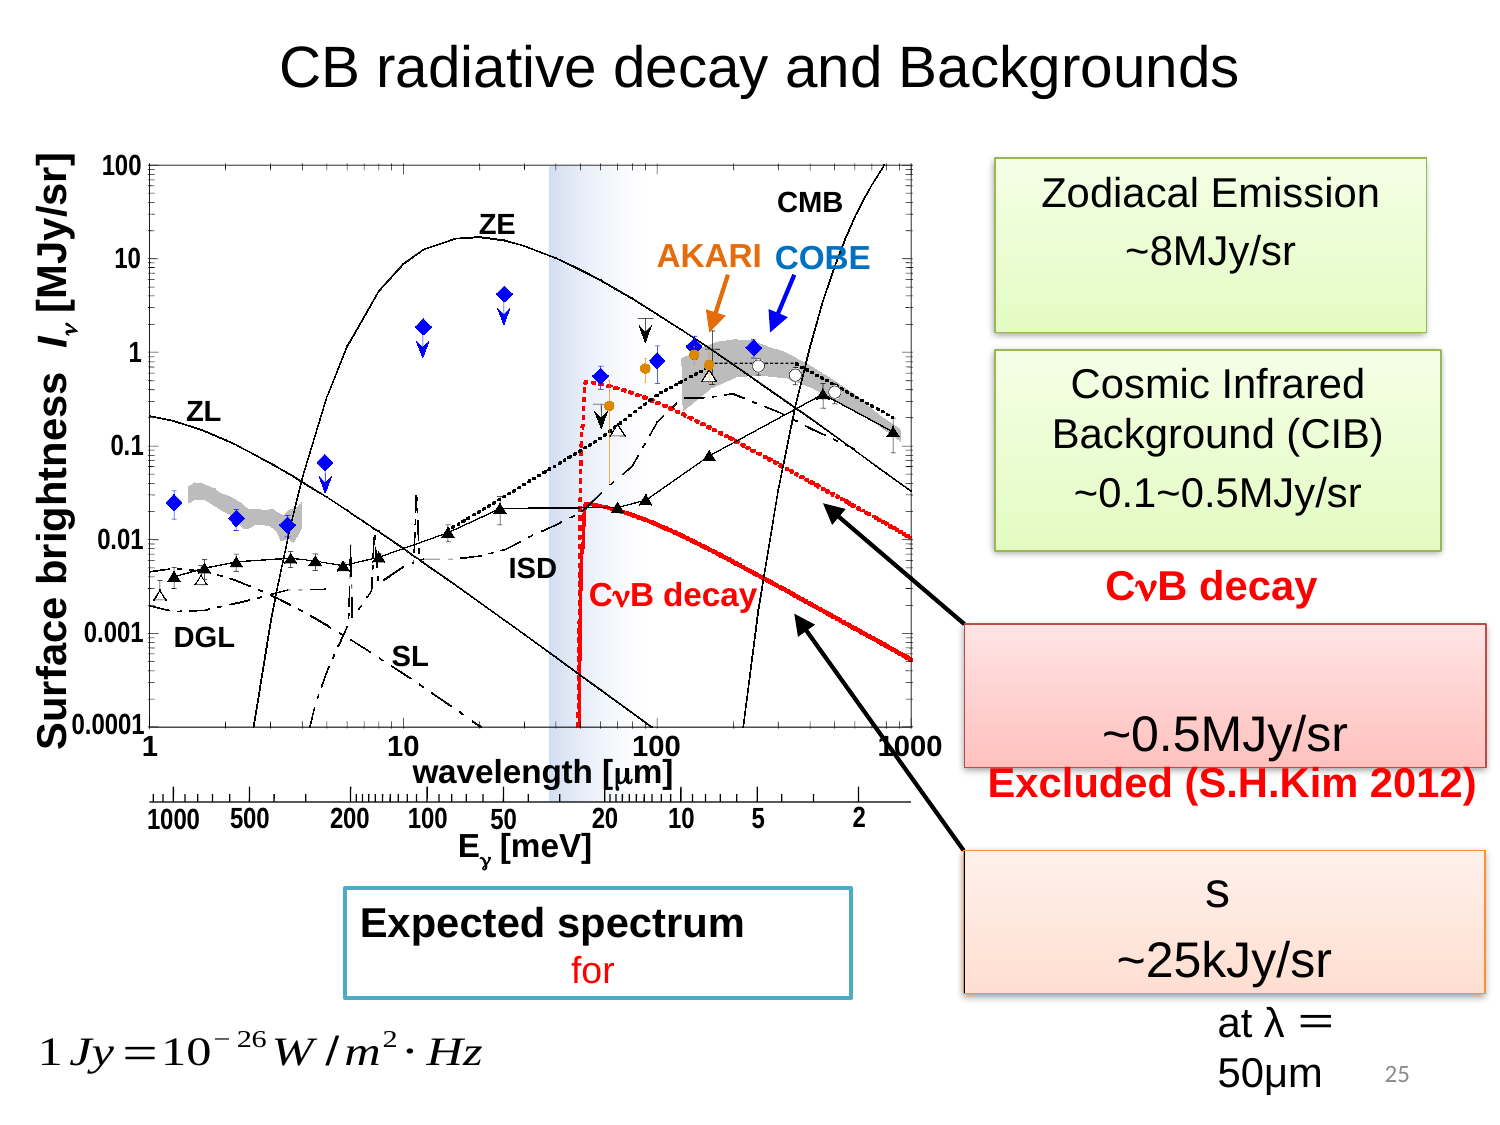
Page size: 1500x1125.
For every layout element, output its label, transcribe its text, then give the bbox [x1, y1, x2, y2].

slide_number 25 [1074, 1042, 1425, 1103]
text_box CB decay [1090, 551, 1333, 617]
text_box at λ＝50μm [1202, 1002, 1465, 1103]
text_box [17, 134, 959, 873]
text_box Excluded (S.H.Kim 2012) [972, 748, 1492, 814]
